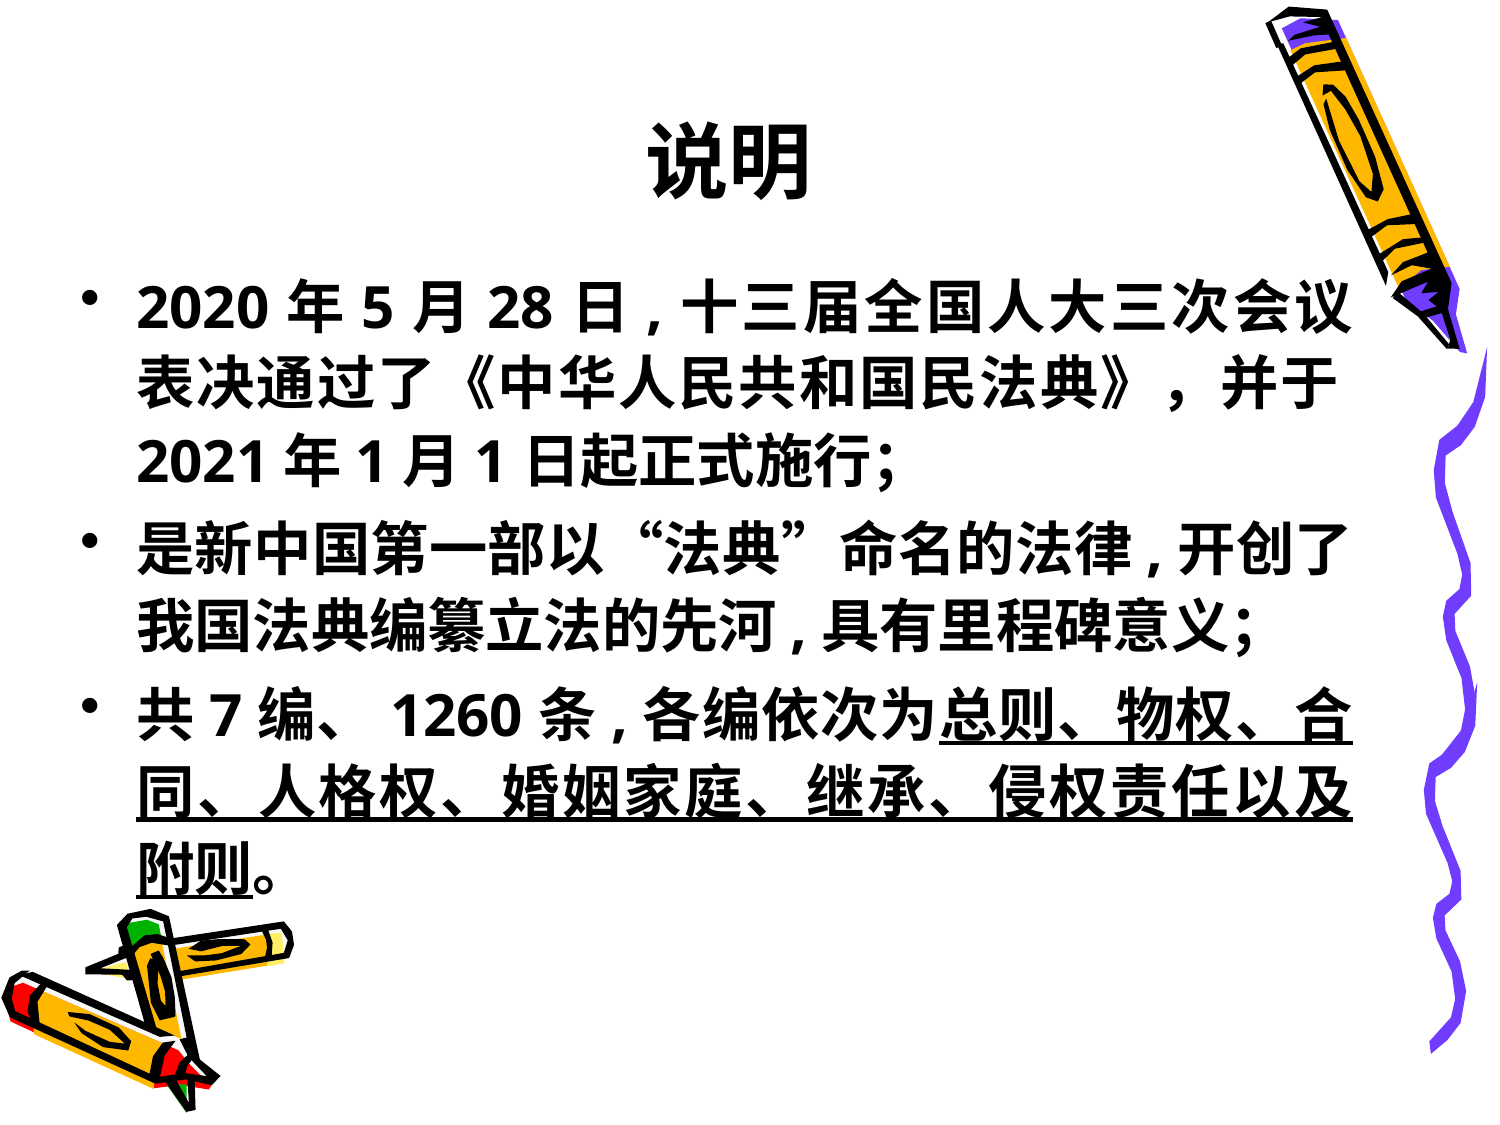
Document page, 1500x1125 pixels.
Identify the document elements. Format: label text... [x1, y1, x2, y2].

list 2020年5月28日,十三届全国人大三次会议表决通过了《中华人民共和国民法典》，并于2021年1月1日起正式施行； 是新中国第一部以“法典”命名的法律,开创了我国法典编纂立法的先河,具有里程碑意义； 共7编、1260条,各编依次为总则、物权、合同、人格权、婚姻家庭、继承、侵权责任以及附则。 [64, 255, 1369, 816]
title 说明 [164, 54, 1292, 217]
